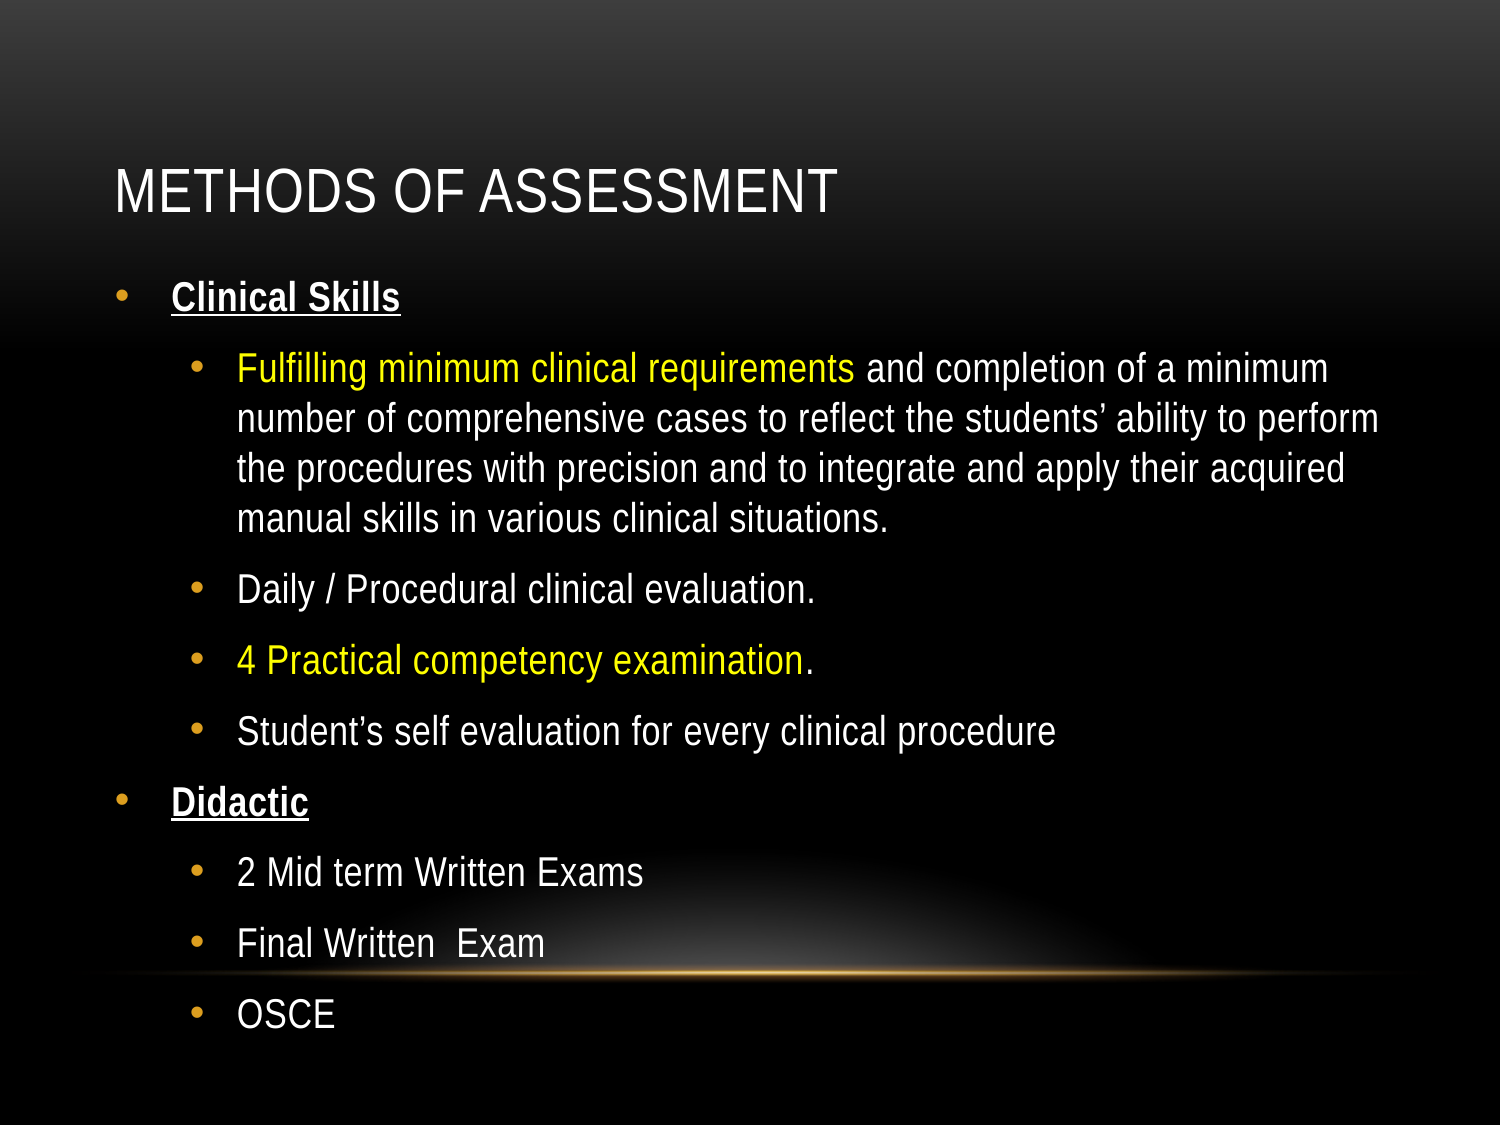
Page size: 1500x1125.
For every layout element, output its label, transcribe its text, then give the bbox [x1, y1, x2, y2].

picture [0, 0, 1500, 1125]
title Methods of Assessment [99, 45, 1400, 233]
list Clinical Skills Fulfilling minimum clinical requirements and completion of a minimum number of comprehensive cases to reflect the students’ ability to perform the procedures with precision and to integrate and apply their acquired manual skills in various clinical situations. Daily / Procedural clinical evaluation. 4 Practical competency examination. Student’s self evaluation for every clinical procedure Didactic 2 Mid term Written Exams Final Written Exam OSCE [99, 262, 1400, 1063]
